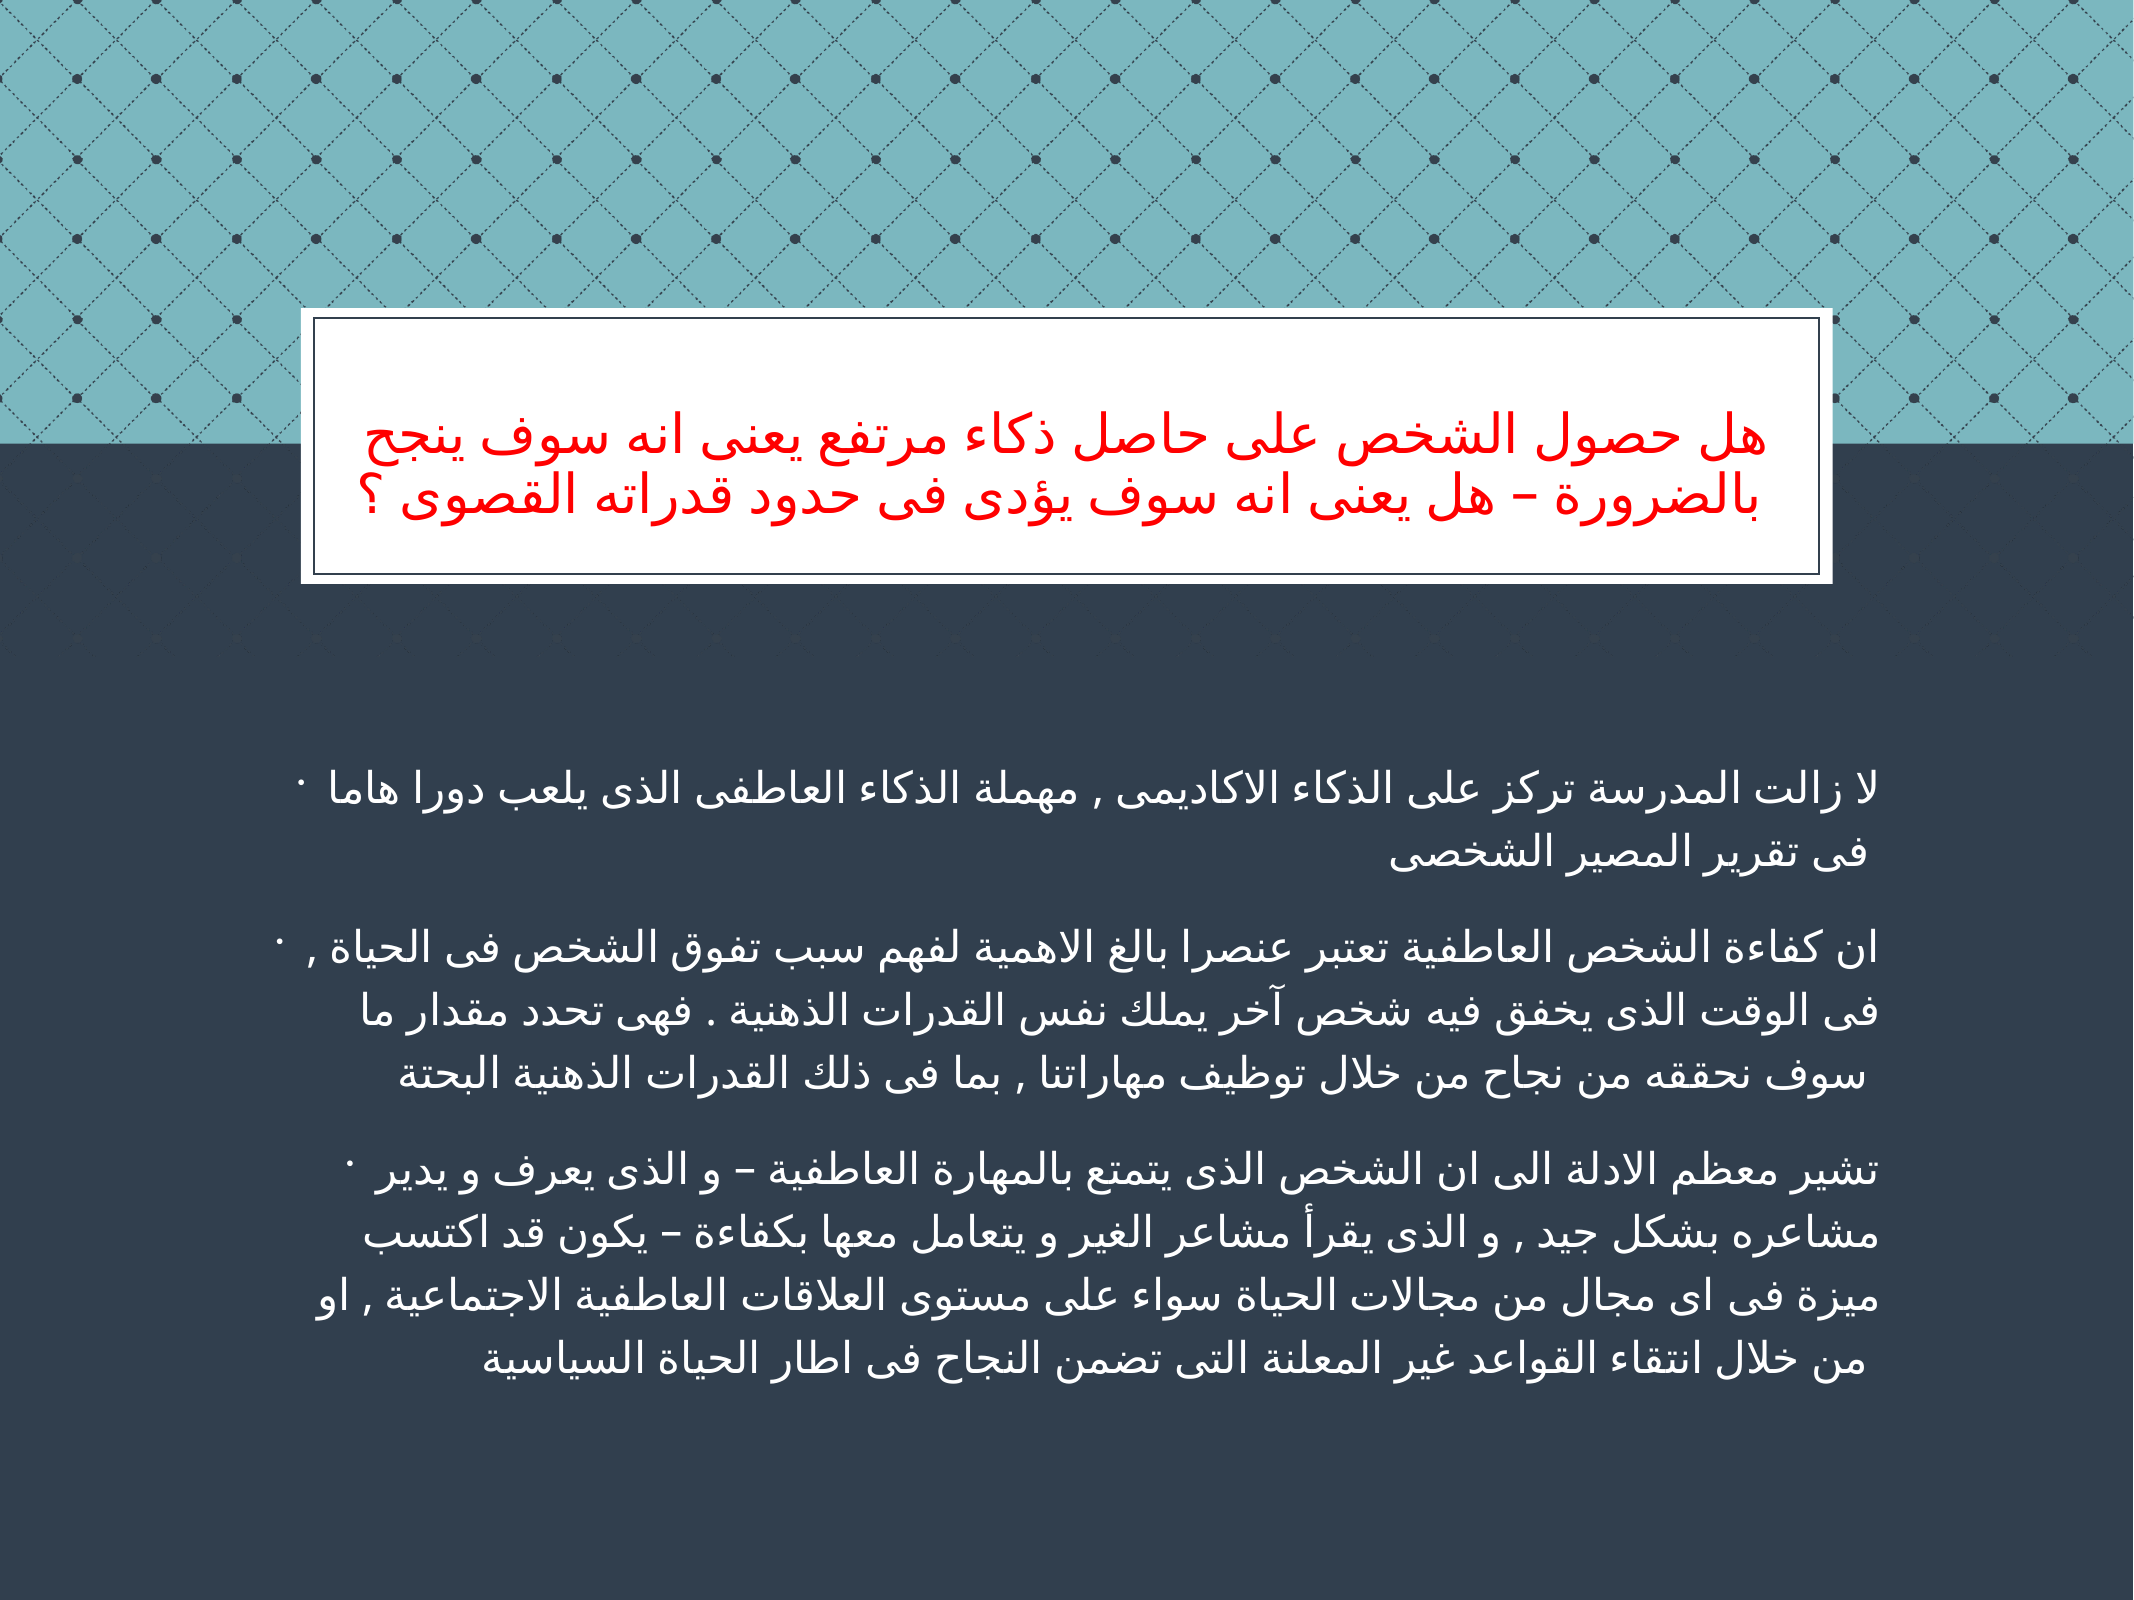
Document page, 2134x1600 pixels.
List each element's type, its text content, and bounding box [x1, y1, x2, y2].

picture [0, 0, 2134, 657]
list لا زالت المدرسة تركز على الذكاء الاكاديمى , مهملة الذكاء العاطفى الذى يلعب دورا هاما فى تقرير المصير الشخصى ان كفاءة الشخص العاطفية تعتبر عنصرا بالغ الاهمية لفهم سبب تفوق الشخص فى الحياة , فى الوقت الذى يخفق فيه شخص آخر يملك نفس القدرات الذهنية . فهى تحدد مقدار ما سوف نحققه من نجاح من خلال توظيف مهاراتنا , بما فى ذلك القدرات الذهنية البحتة تشير معظم الادلة الى ان الشخص الذى يتمتع بالمهارة العاطفية – و الذى يعرف و يدير مشاعره بشكل جيد , و الذى يقرأ مشاعر الغير و يتعامل معها بكفاءة – يكون قد اكتسب ميزة فى اى مجال من مجالات الحياة سواء على مستوى العلاقات العاطفية الاجتماعية , او من خلال انتقاء القواعد غير المعلنة التى تضمن النجاح فى اطار الحياة السياسية [252, 684, 1882, 1447]
title هل حصول الشخص على حاصل ذكاء مرتفع يعنى انه سوف ينجح بالضرورة – هل يعنى انه سوف يؤدى فى حدود قدراته القصوى ؟ [301, 391, 1833, 540]
